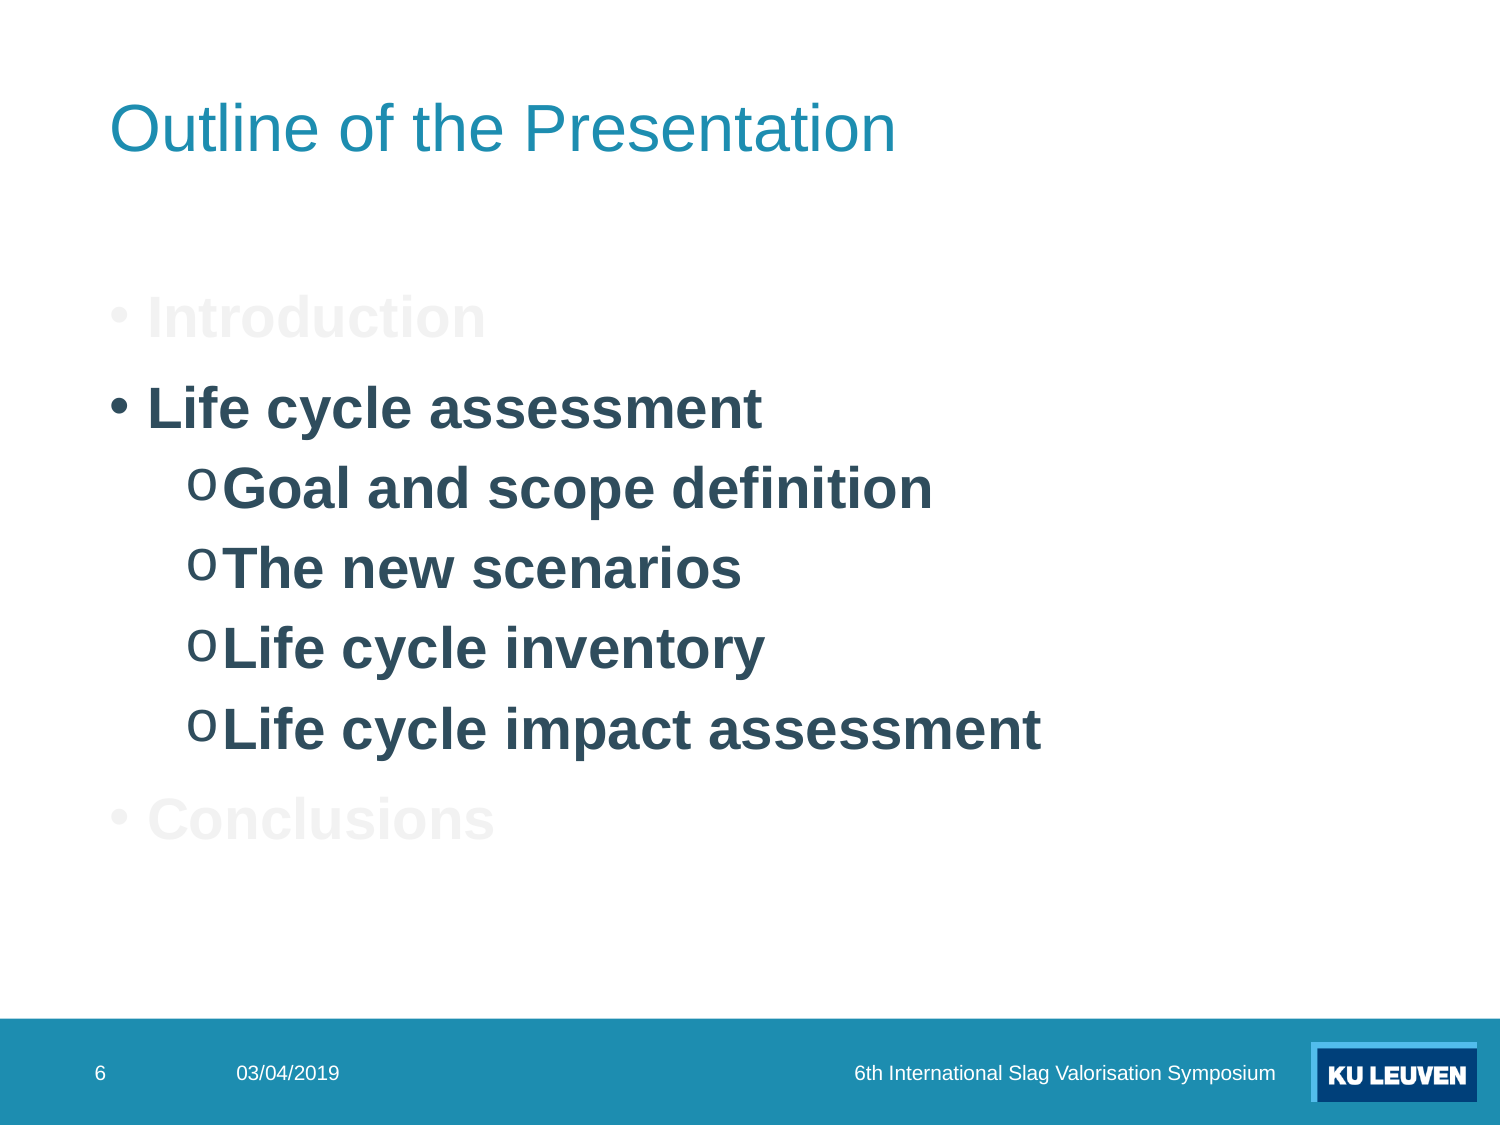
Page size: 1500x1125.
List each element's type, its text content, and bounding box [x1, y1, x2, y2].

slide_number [236, 1018, 355, 1125]
picture [1312, 1042, 1477, 1102]
list Introduction Life cycle assessment Goal and scope definition The new scenarios Life cycle inventory Life cycle impact assessment Conclusions [94, 271, 1406, 993]
title Outline of the Presentation [94, 35, 1406, 225]
footer 6th International Slag Valorisation Symposium [705, 1018, 1312, 1125]
slide_number 6 [94, 1018, 201, 1125]
